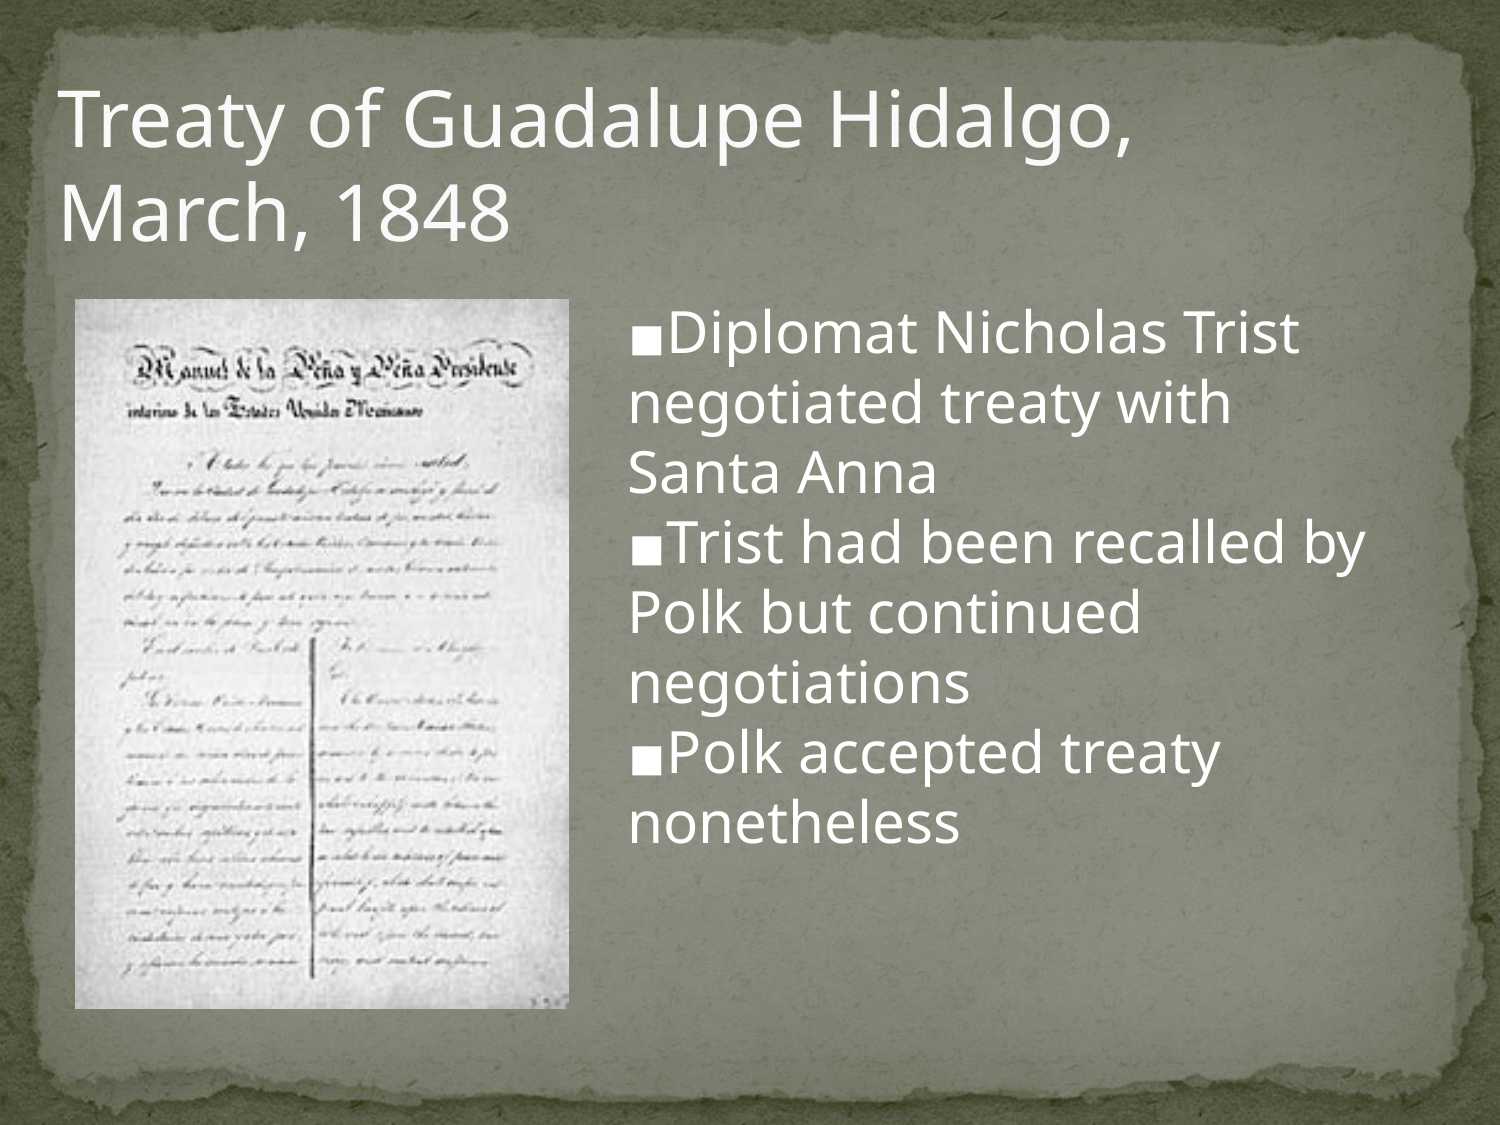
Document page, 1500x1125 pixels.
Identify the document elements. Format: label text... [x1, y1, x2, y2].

text_box Diplomat Nicholas Trist negotiated treaty with Santa Anna Trist had been recalled by Polk but continued negotiations Polk accepted treaty nonetheless [612, 287, 1400, 869]
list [74, 299, 569, 1009]
title Treaty of Guadalupe Hidalgo, March, 1848 [42, 3, 1425, 266]
picture [0, 0, 1500, 1125]
